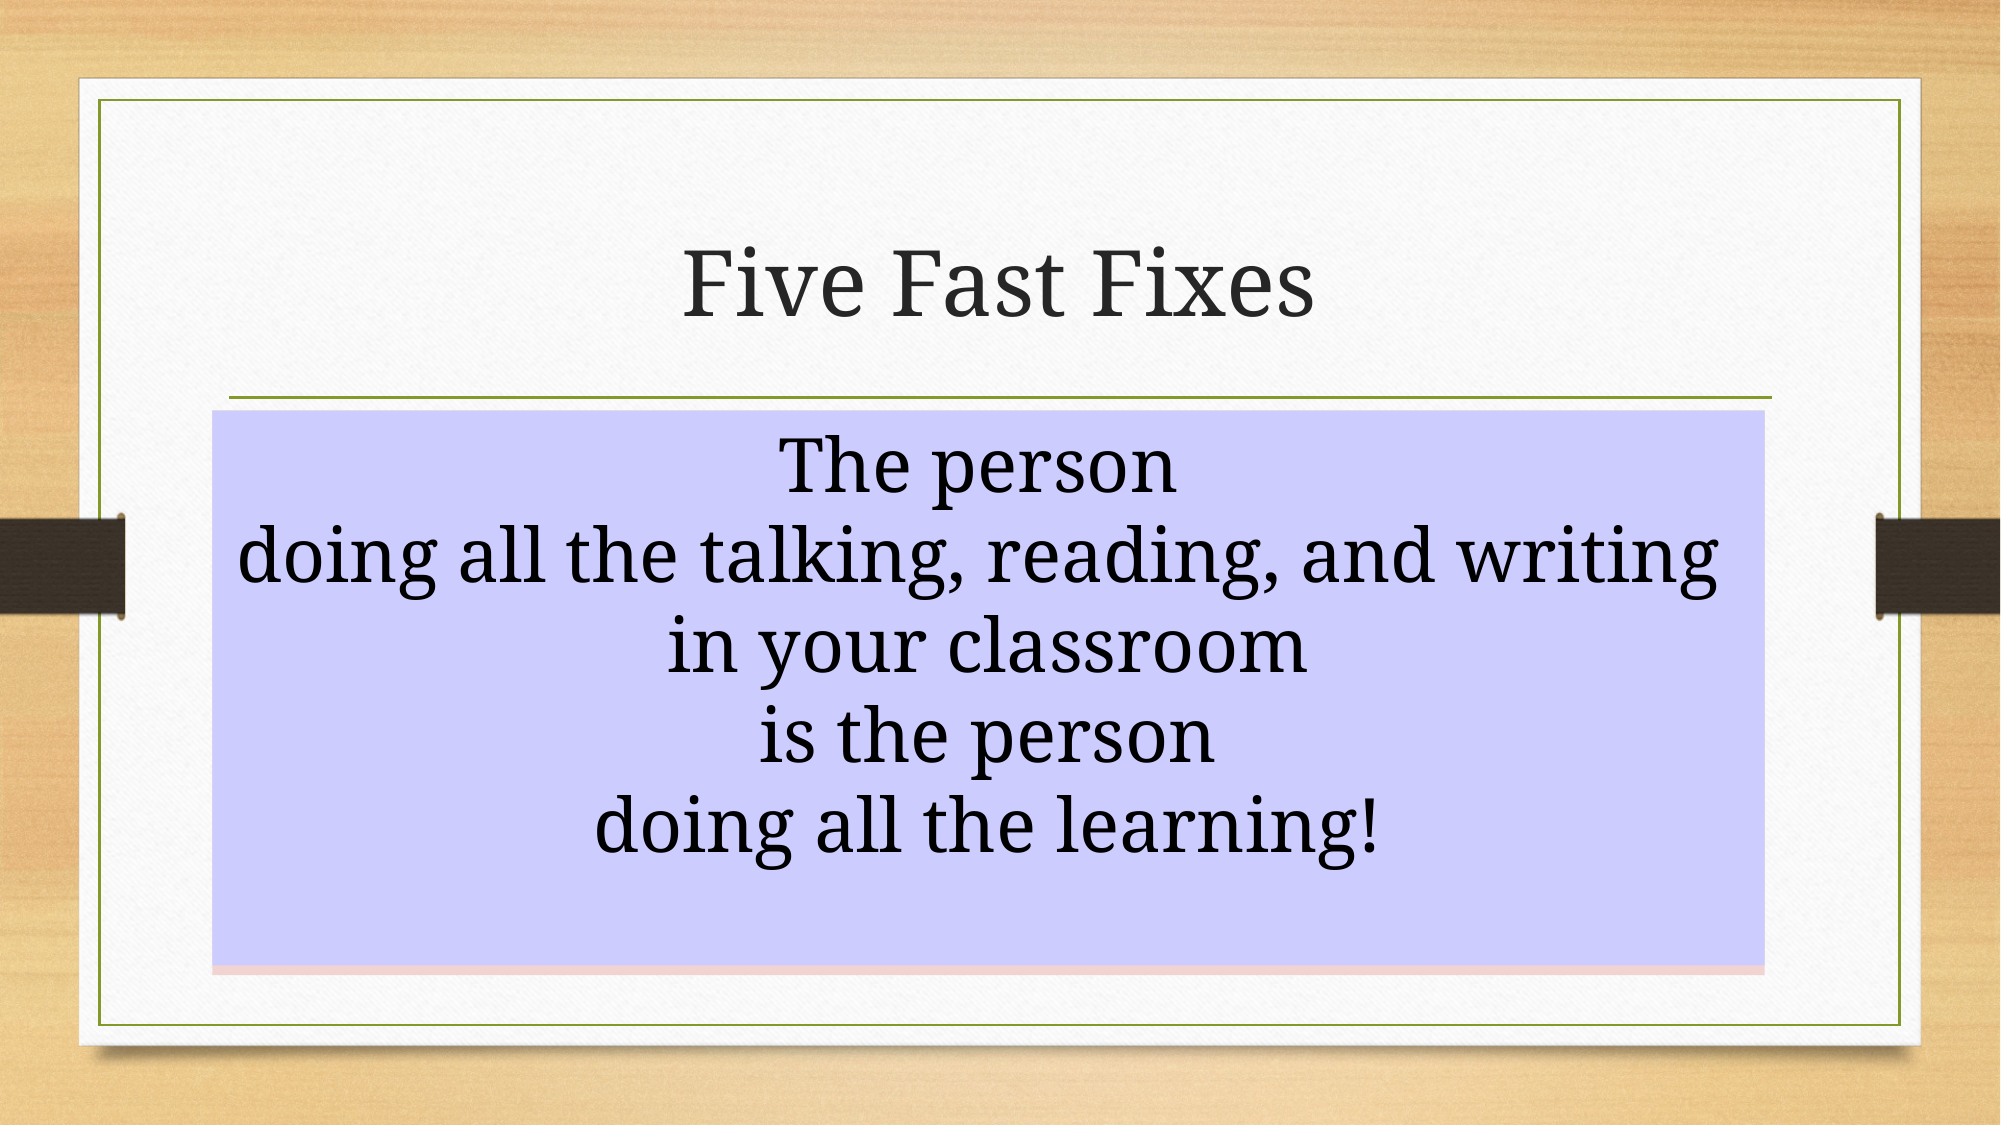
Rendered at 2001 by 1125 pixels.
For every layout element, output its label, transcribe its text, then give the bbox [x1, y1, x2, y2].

picture [0, 0, 2001, 1125]
text_box Ask the Engaging, Open-ended Question: Confusing Abilitiy to Read WITH Ability to Think [212, 966, 1765, 976]
list Prepare classroom routines More time planning outside of class = less work in class Plan to PREPARE TO LEARN - ENGAGE AND TRANSFORM INFORMATION – REFLECT ON LEARNING Ask engaging, open-ended questions The person doing the talking, reading, and writing is the one learning [212, 355, 1788, 988]
title Five Fast Fixes [212, 161, 1788, 355]
text_box The person doing all the talking, reading, and writing in your classroom is the person doing all the learning! [212, 410, 1765, 966]
